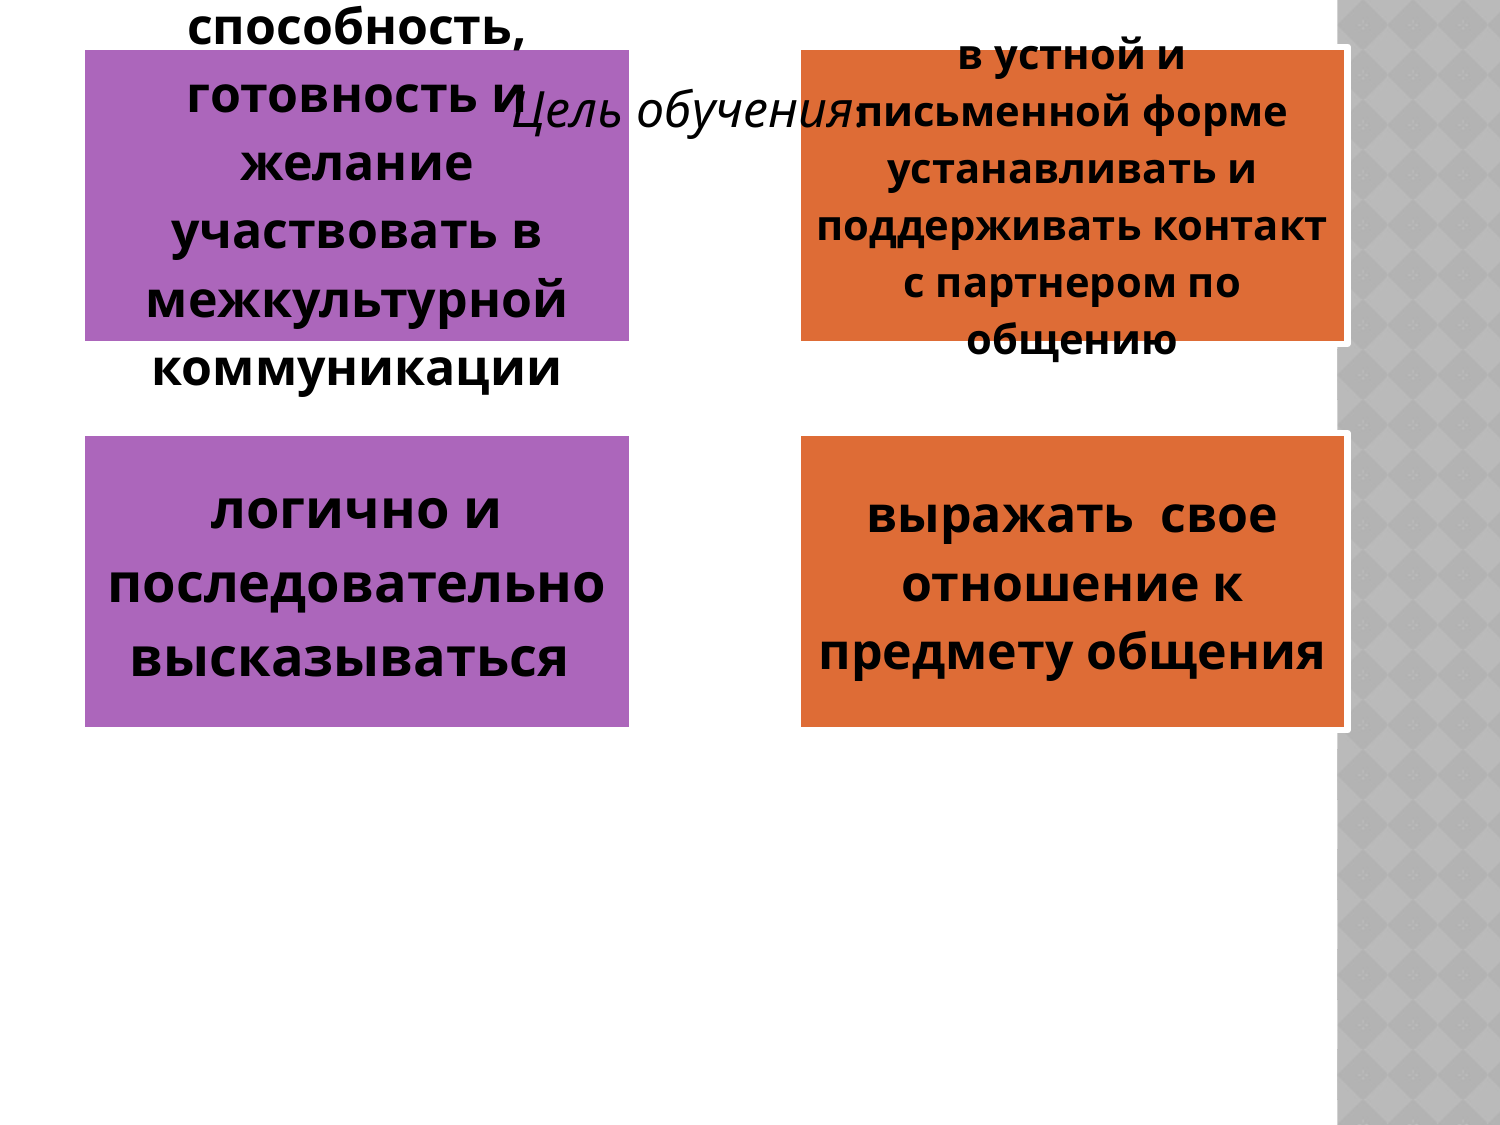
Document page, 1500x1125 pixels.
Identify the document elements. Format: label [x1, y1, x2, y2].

text_box [81, 46, 1349, 1032]
